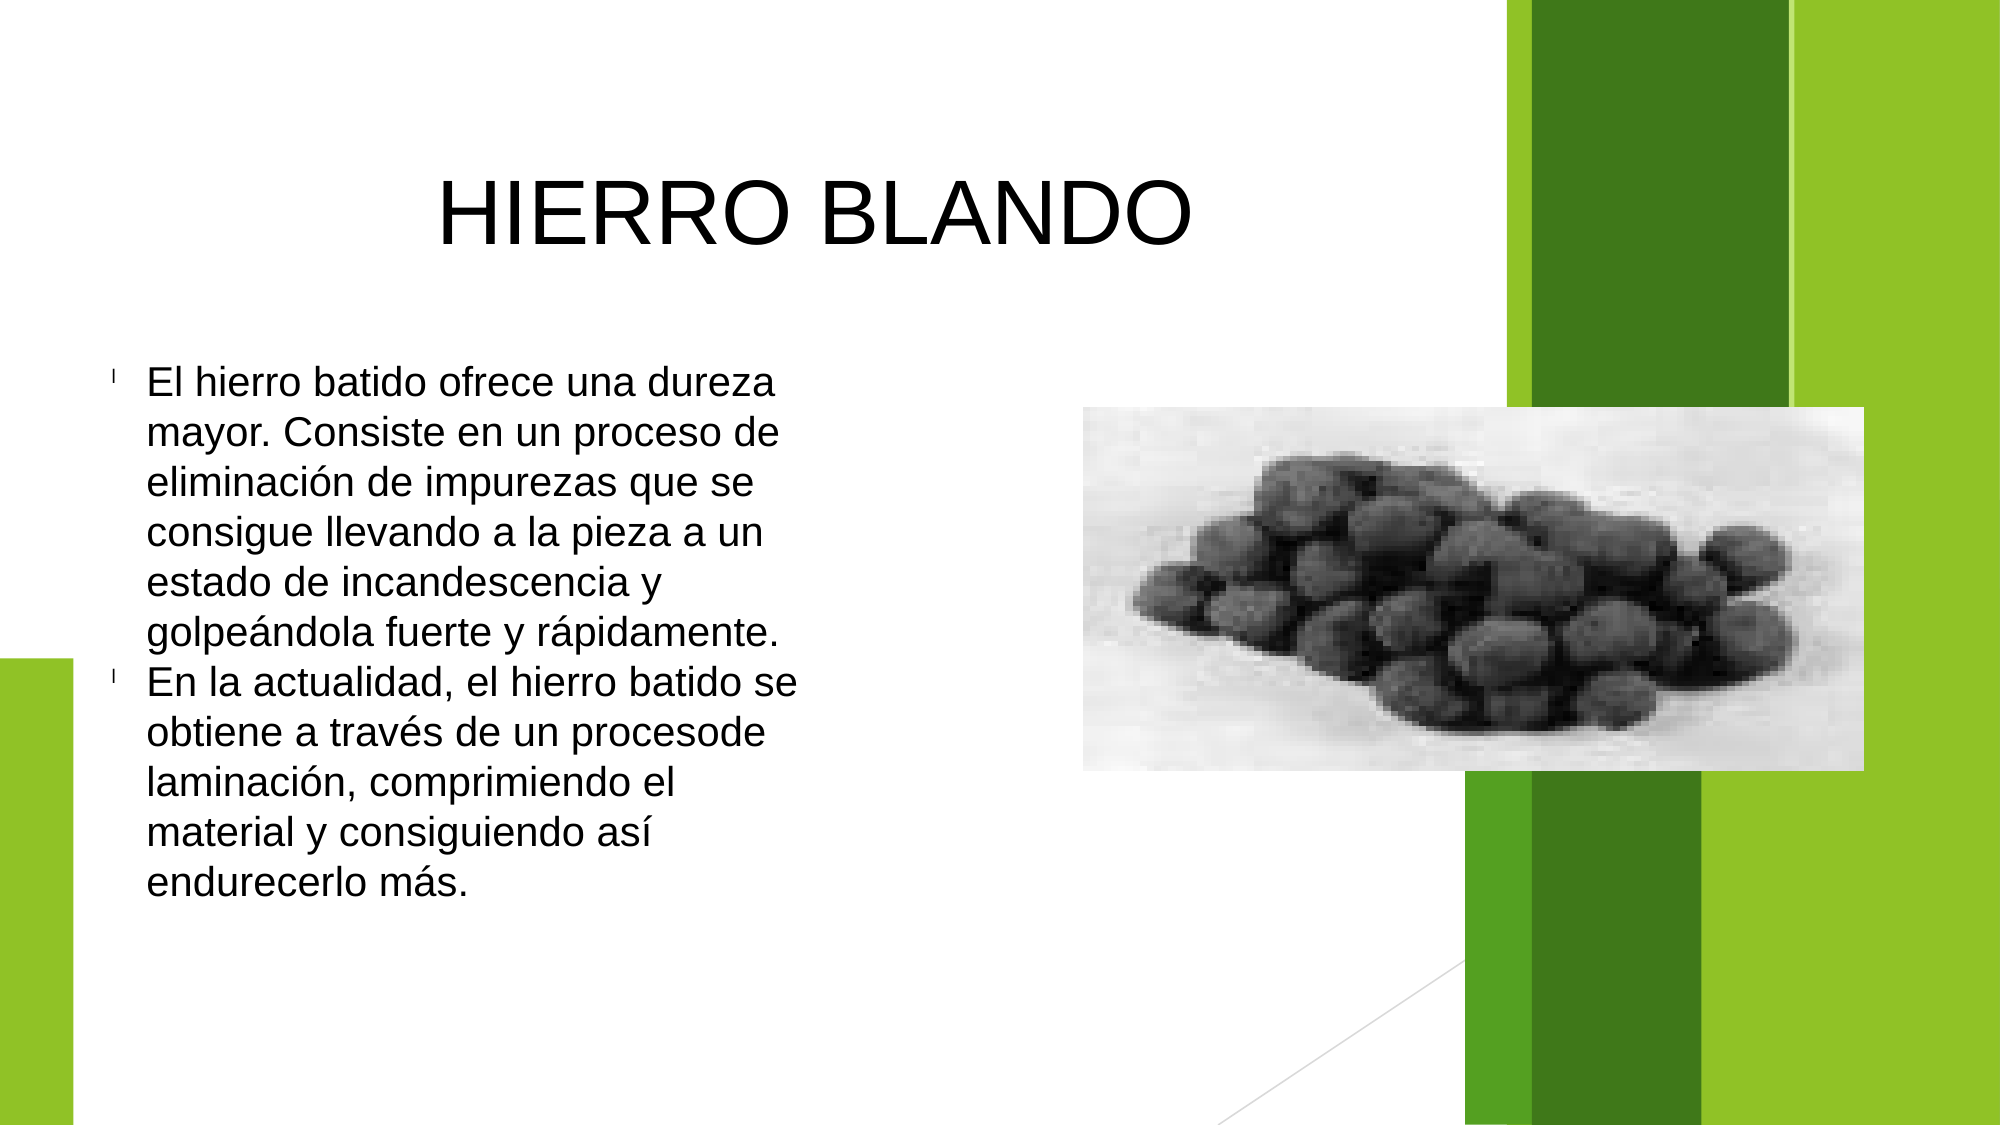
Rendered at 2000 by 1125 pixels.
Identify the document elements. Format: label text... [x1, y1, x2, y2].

text_box El hierro batido ofrece una dureza mayor. Consiste en un proceso de eliminación de impurezas que se consigue llevando a la pieza a un estado de incandescencia y golpeándola fuerte y rápidamente. En la actualidad, el hierro batido se obtiene a través de un procesode laminación, comprimiendo el material y consiguiendo así endurecerlo más. [111, 354, 799, 991]
picture [1083, 407, 1864, 772]
text_box HIERRO BLANDO [111, 99, 1522, 317]
